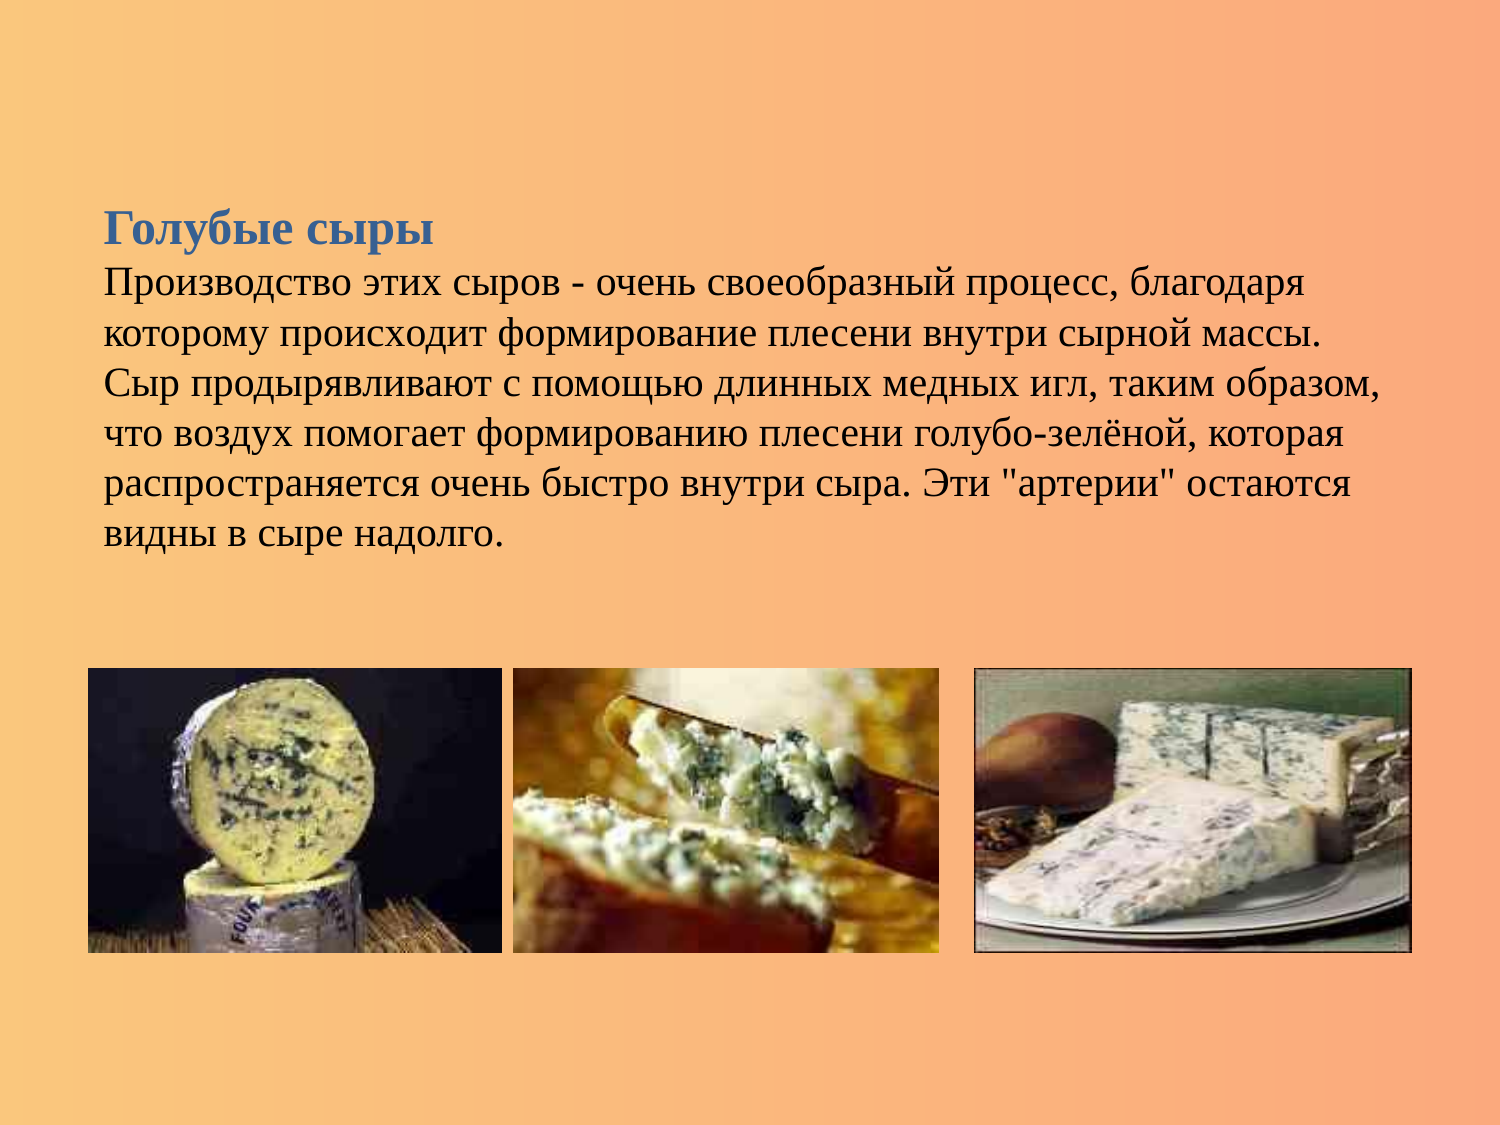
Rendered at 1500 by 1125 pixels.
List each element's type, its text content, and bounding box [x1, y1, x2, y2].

picture [513, 668, 940, 953]
text_box Голубые сыры Производство этиx сыров - очень своеобразный процесс, благодаря которому происxодит формирование плесени внутри сырной массы. Сыр продырявливают с помощью длинныx медныx игл, таким образом, что воздуx помогает формированию плесени голубо-зелёной, которая распространяется очень быстро внутри сыра. Эти "артерии" остаются видны в сыре надолго. [88, 186, 1400, 562]
picture [974, 668, 1412, 953]
picture [88, 668, 503, 953]
